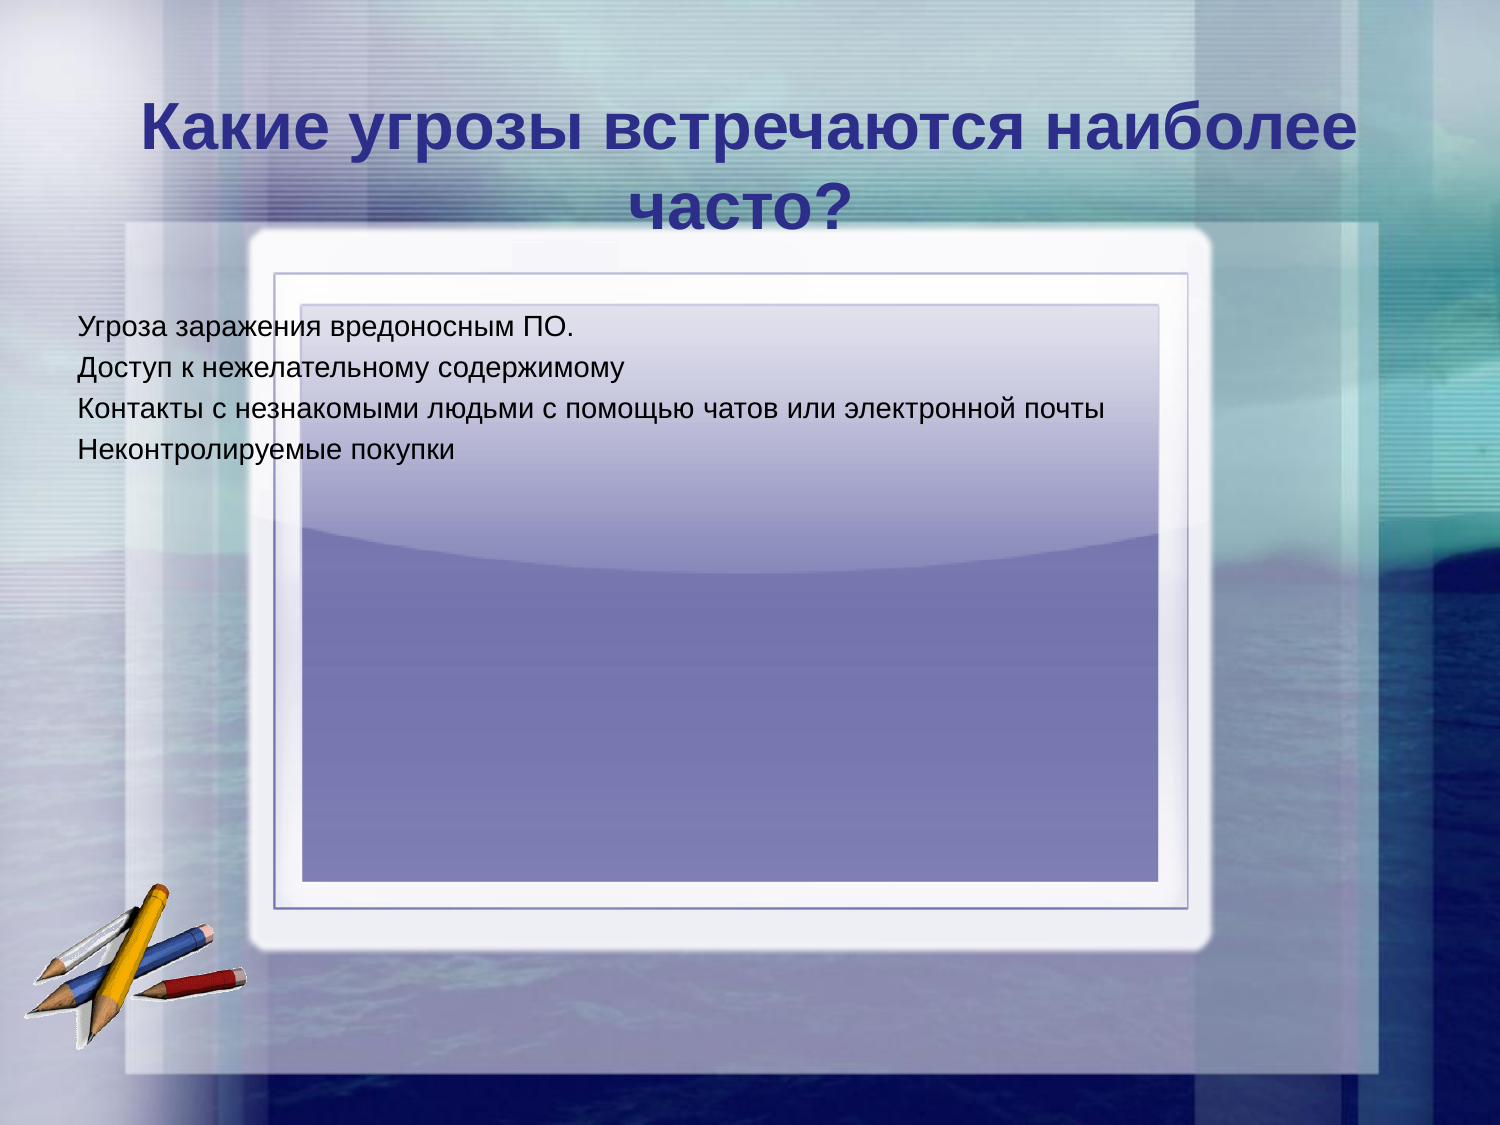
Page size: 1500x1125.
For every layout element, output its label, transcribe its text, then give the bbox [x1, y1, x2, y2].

list Угроза заражения вредоносным ПО. Доступ к нежелательному содержимому Контакты с незнакомыми людьми с помощью чатов или электронной почты Неконтролируемые покупки [62, 299, 1463, 901]
title Какие угрозы встречаются наиболее часто? [49, 24, 1451, 251]
picture [0, 0, 1500, 1125]
